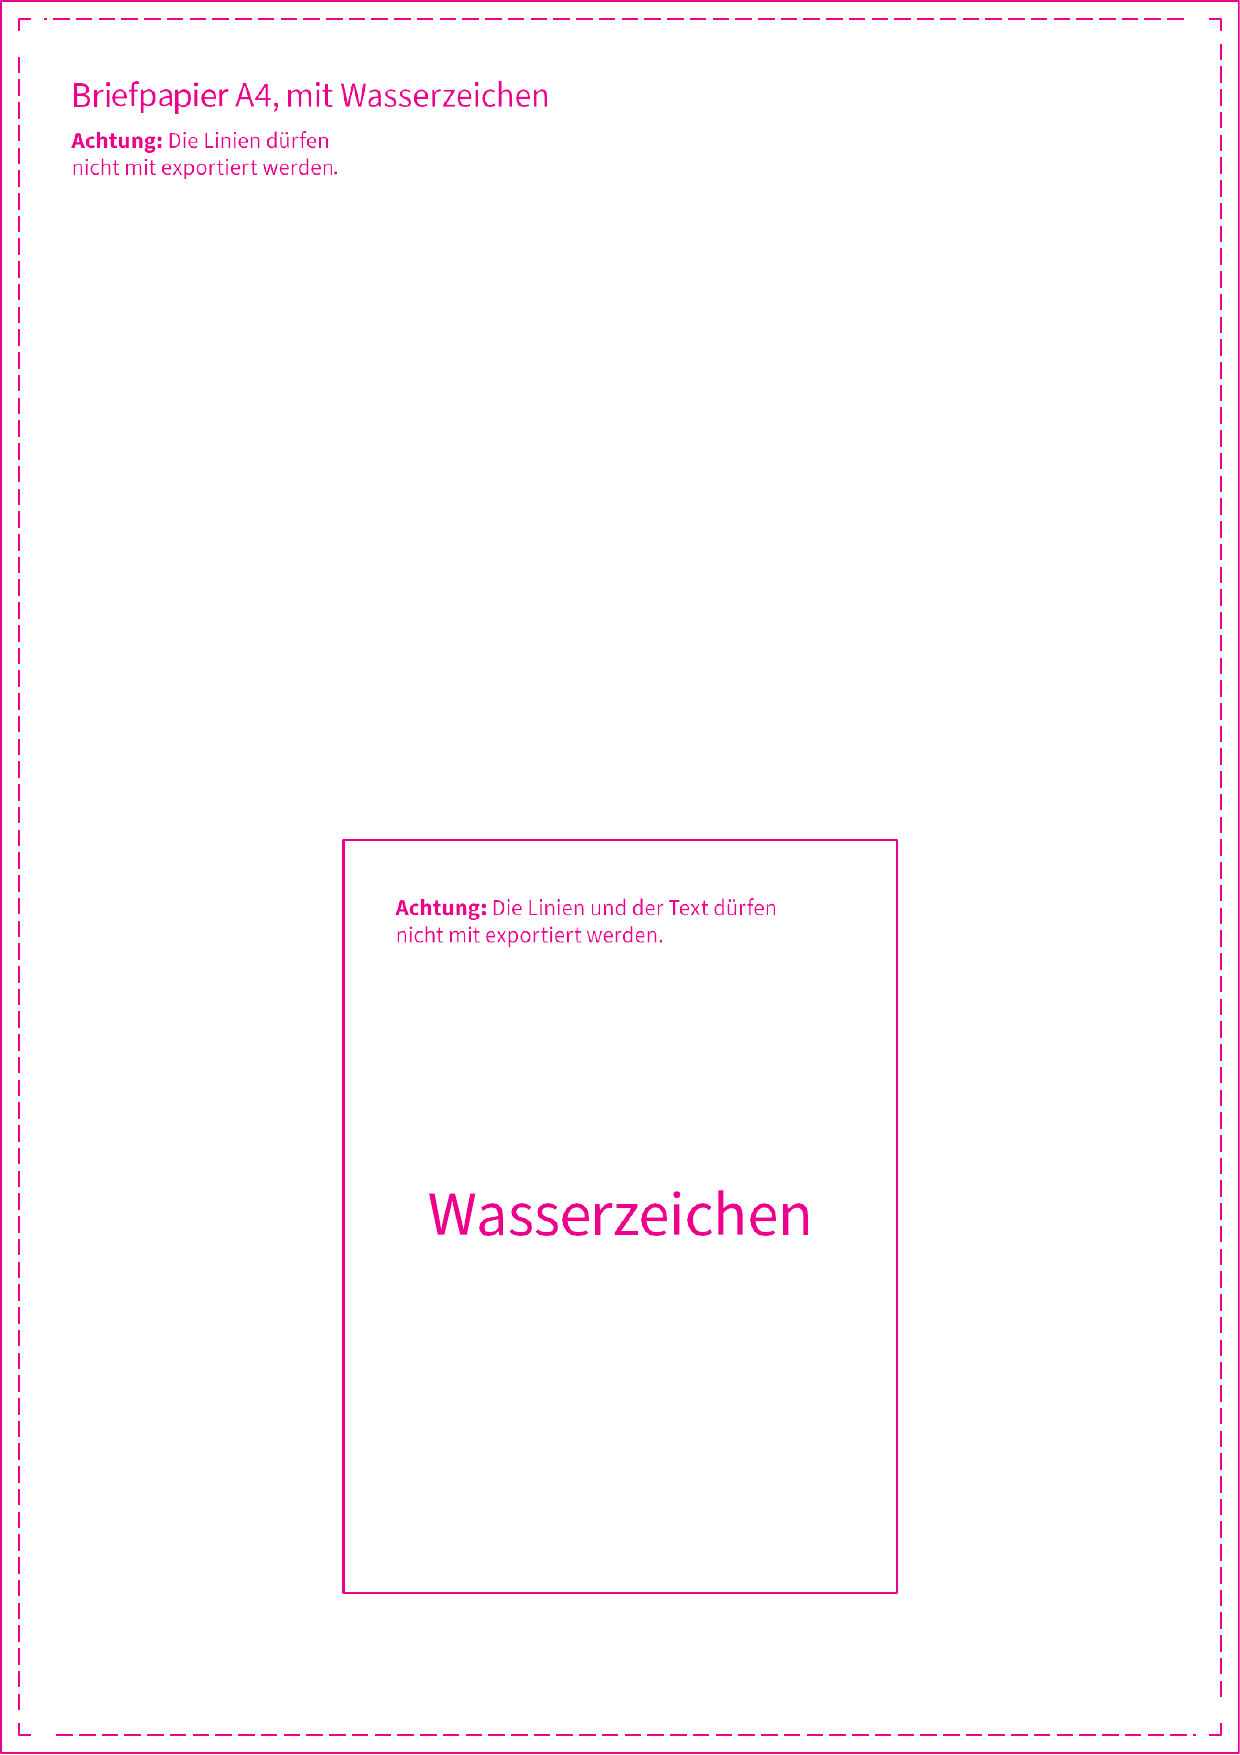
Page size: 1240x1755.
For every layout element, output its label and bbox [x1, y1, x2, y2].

text_box [0, 0, 1240, 1755]
